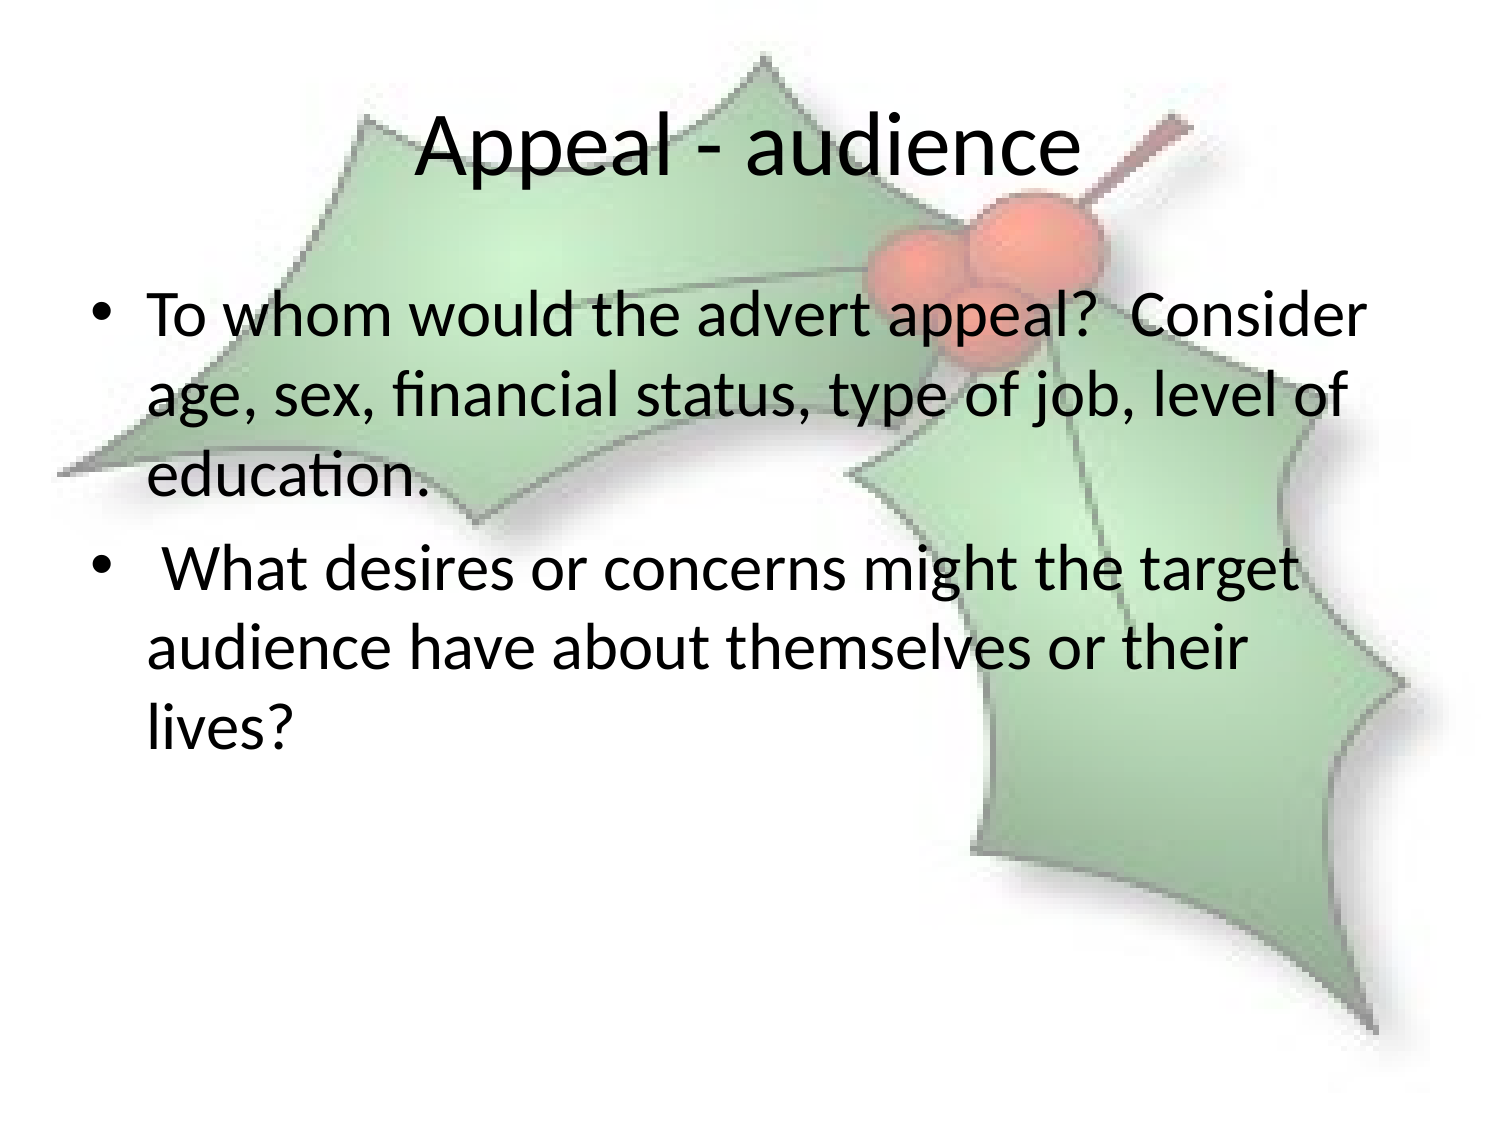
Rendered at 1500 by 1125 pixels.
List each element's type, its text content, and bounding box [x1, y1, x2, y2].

title Appeal - audience [75, 45, 1425, 233]
list To whom would the advert appeal? Consider age, sex, financial status, type of job, level of education. What desires or concerns might the target audience have about themselves or their lives? [75, 262, 1425, 1005]
